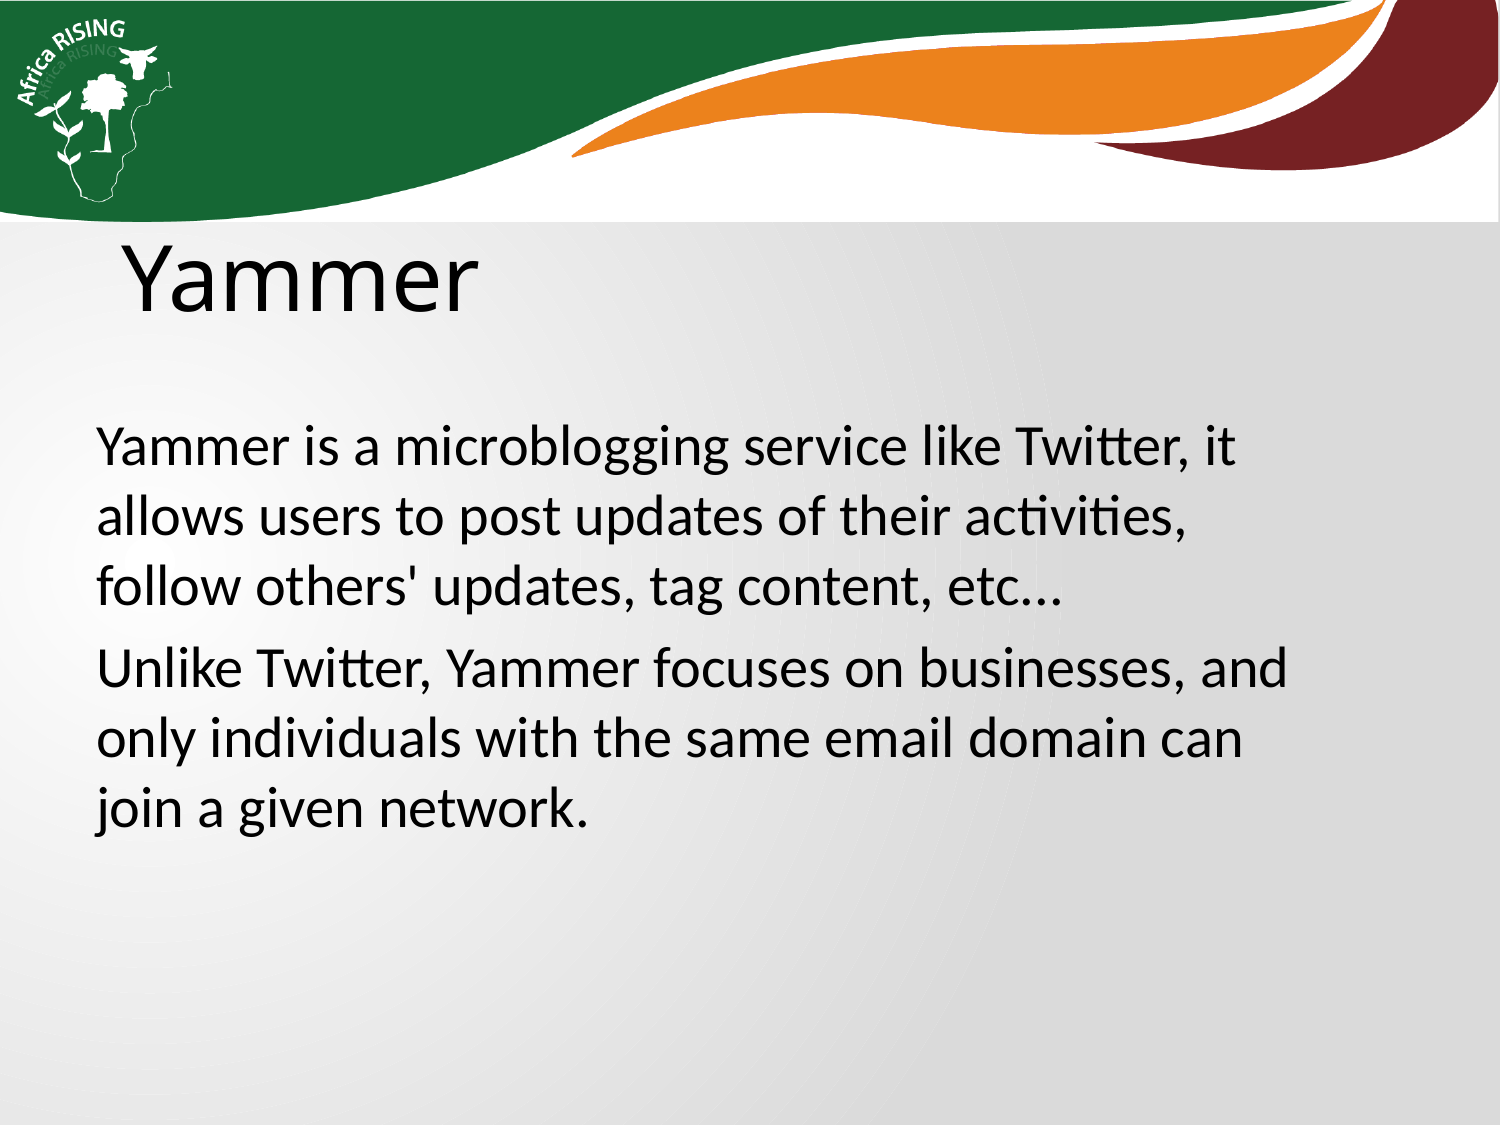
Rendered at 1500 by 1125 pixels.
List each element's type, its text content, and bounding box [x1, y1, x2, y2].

picture [0, 0, 1499, 222]
list Yammer [87, 212, 1363, 350]
text_box Yammer is a microblogging service like Twitter, it allows users to post updates of their activities, follow others' updates, tag content, etc... Unlike Twitter, Yammer focuses on businesses, and only individuals with the same email domain can join a given network. [62, 399, 1338, 863]
